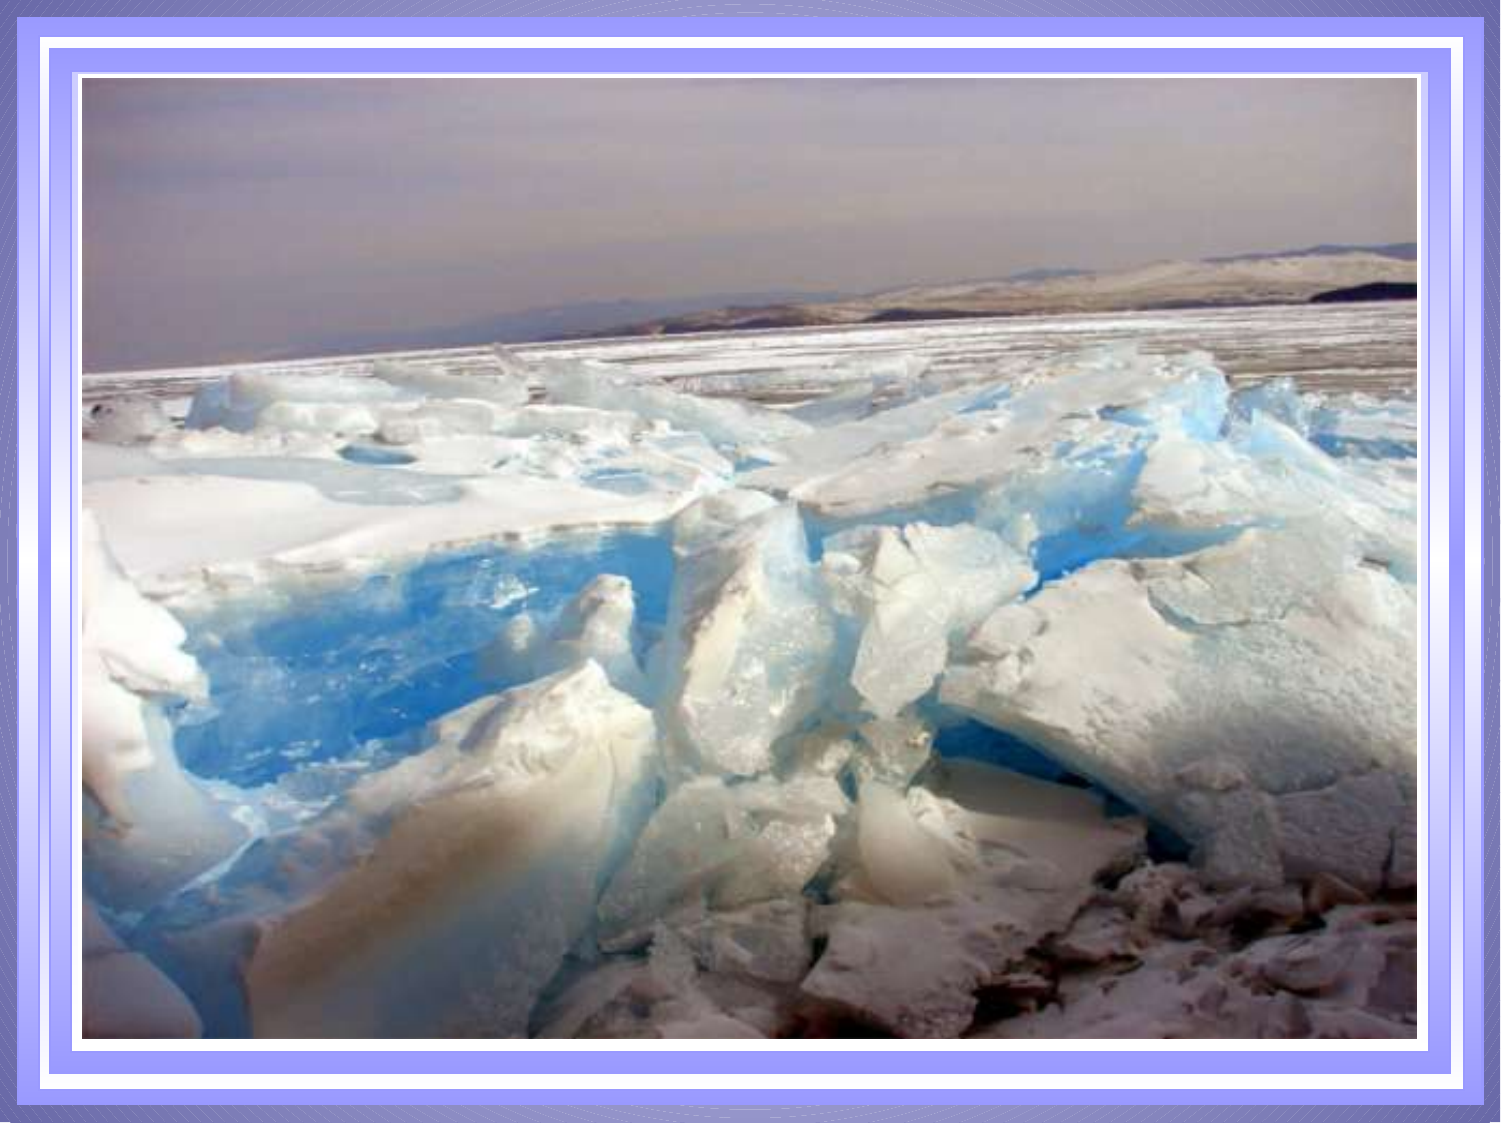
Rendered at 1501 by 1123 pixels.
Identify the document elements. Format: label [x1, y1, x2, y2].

picture [81, 78, 1417, 1040]
